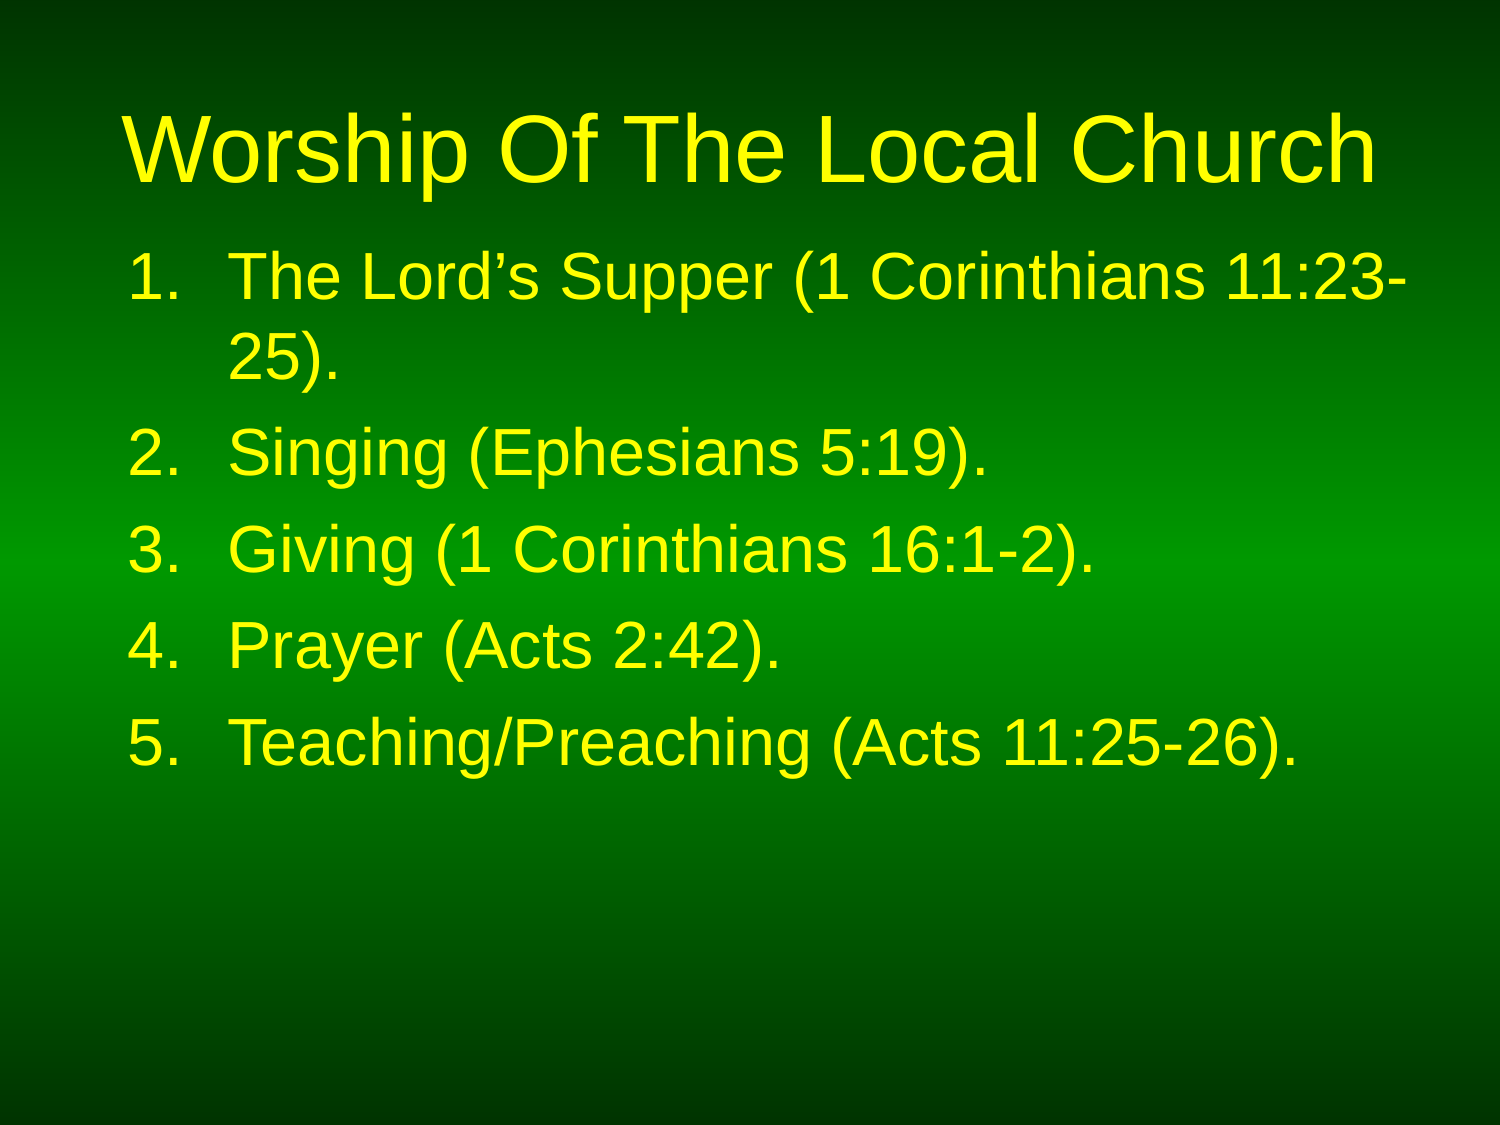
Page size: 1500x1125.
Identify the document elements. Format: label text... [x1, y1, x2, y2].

list The Lord’s Supper (1 Corinthians 11:23-25). Singing (Ephesians 5:19). Giving (1 Corinthians 16:1-2). Prayer (Acts 2:42). Teaching/Preaching (Acts 11:25-26). [112, 224, 1463, 1125]
title Worship Of The Local Church [37, 50, 1463, 238]
